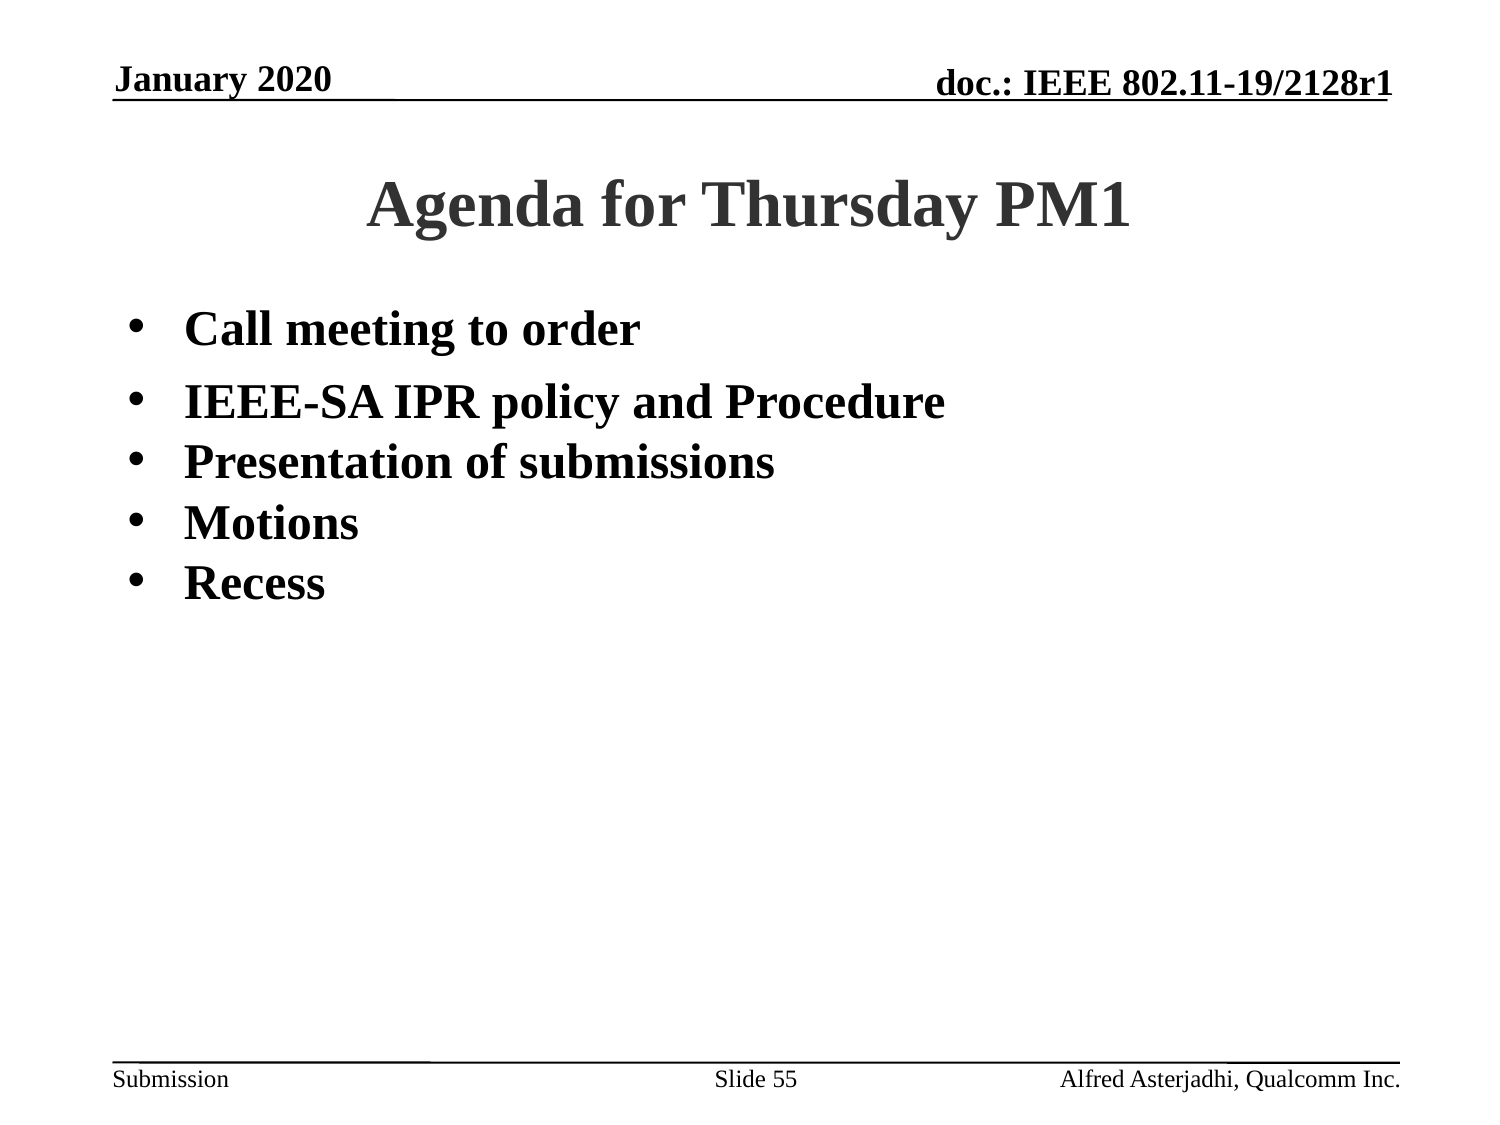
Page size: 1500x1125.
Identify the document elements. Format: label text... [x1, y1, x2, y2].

title Agenda for Thursday PM1 [62, 112, 1438, 288]
footer Alfred Asterjadhi, Qualcomm Inc. [878, 1061, 1402, 1093]
slide_number Slide 55 [712, 1061, 800, 1123]
list Call meeting to order IEEE-SA IPR policy and Procedure Presentation of submissions Motions Recess [112, 299, 1388, 975]
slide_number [114, 54, 493, 100]
